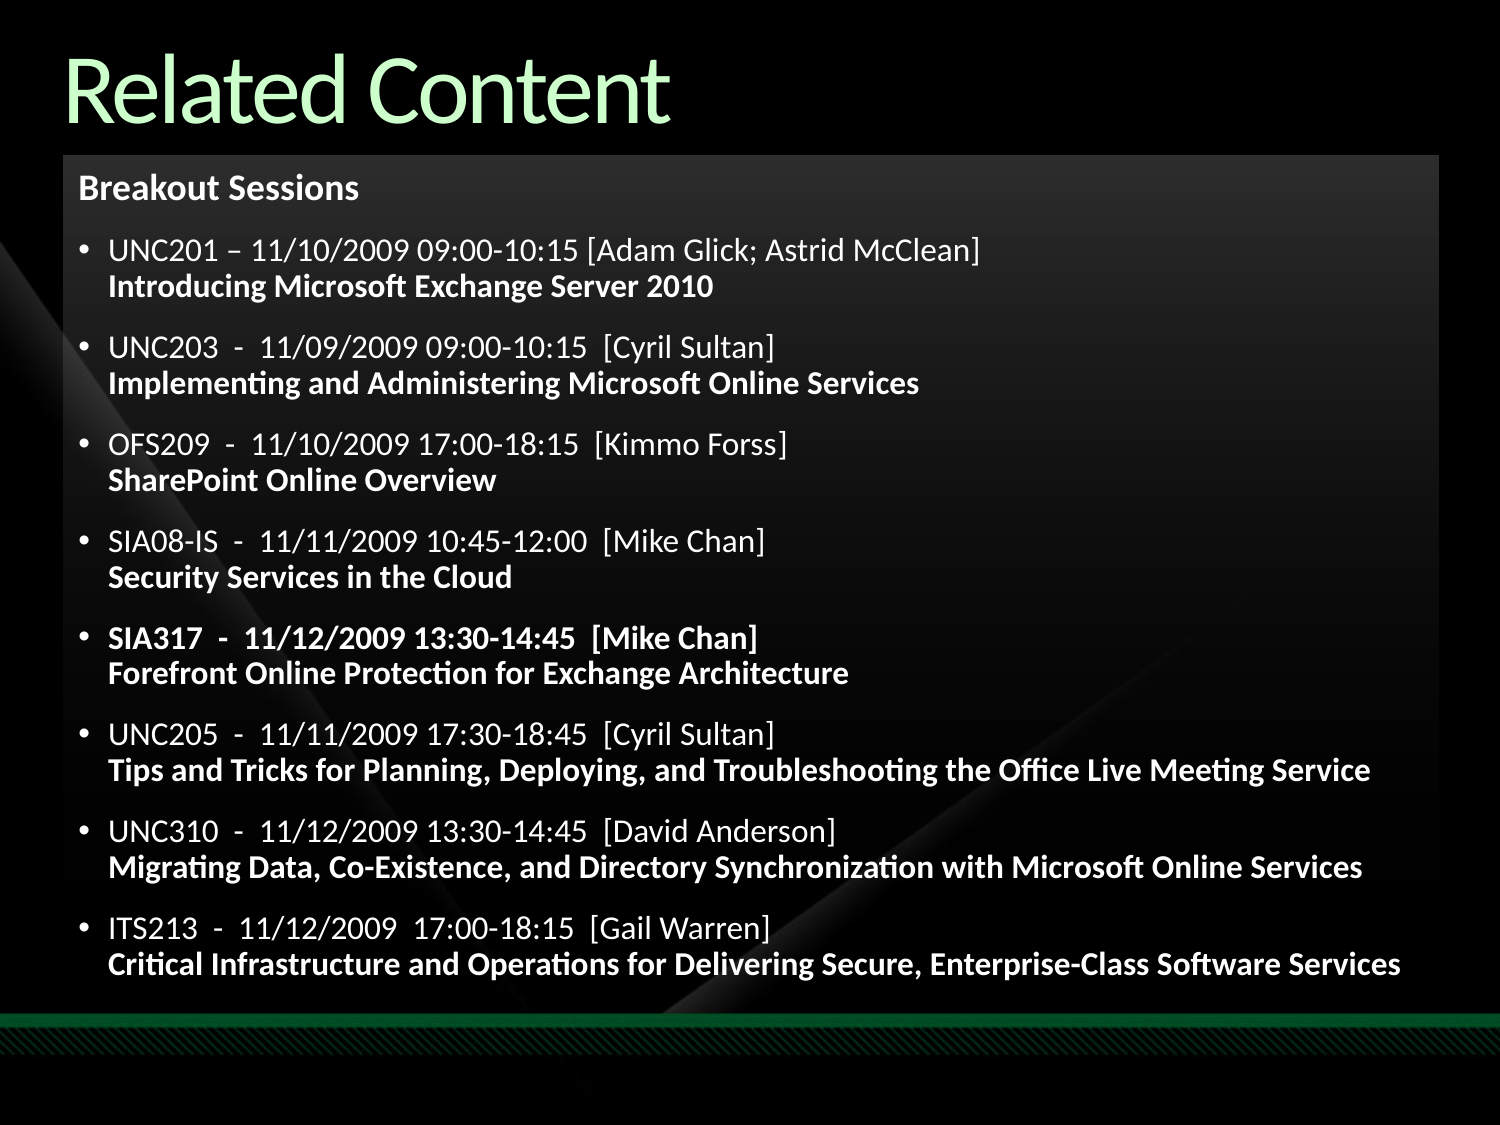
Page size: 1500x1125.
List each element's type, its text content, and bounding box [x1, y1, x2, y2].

title Related Content [62, 37, 1437, 147]
picture [0, 0, 1500, 1125]
list Breakout Sessions UNC201 – 11/10/2009 09:00-10:15 [Adam Glick; Astrid McClean] Introducing Microsoft Exchange Server 2010 UNC203 - 11/09/2009 09:00-10:15 [Cyril Sultan] Implementing and Administering Microsoft Online Services OFS209 - 11/10/2009 17:00-18:15 [Kimmo Forss] SharePoint Online Overview SIA08-IS - 11/11/2009 10:45-12:00 [Mike Chan] Security Services in the Cloud SIA317 - 11/12/2009 13:30-14:45 [Mike Chan] Forefront Online Protection for Exchange Architecture UNC205 - 11/11/2009 17:30-18:45 [Cyril Sultan] Tips and Tricks for Planning, Deploying, and Troubleshooting the Office Live Meeting Service UNC310 - 11/12/2009 13:30-14:45 [David Anderson] Migrating Data, Co-Existence, and Directory Synchronization with Microsoft Online Services ITS213 - 11/12/2009 17:00-18:15 [Gail Warren] Critical Infrastructure and Operations for Delivering Secure, Enterprise-Class Software Services [63, 155, 1440, 1002]
